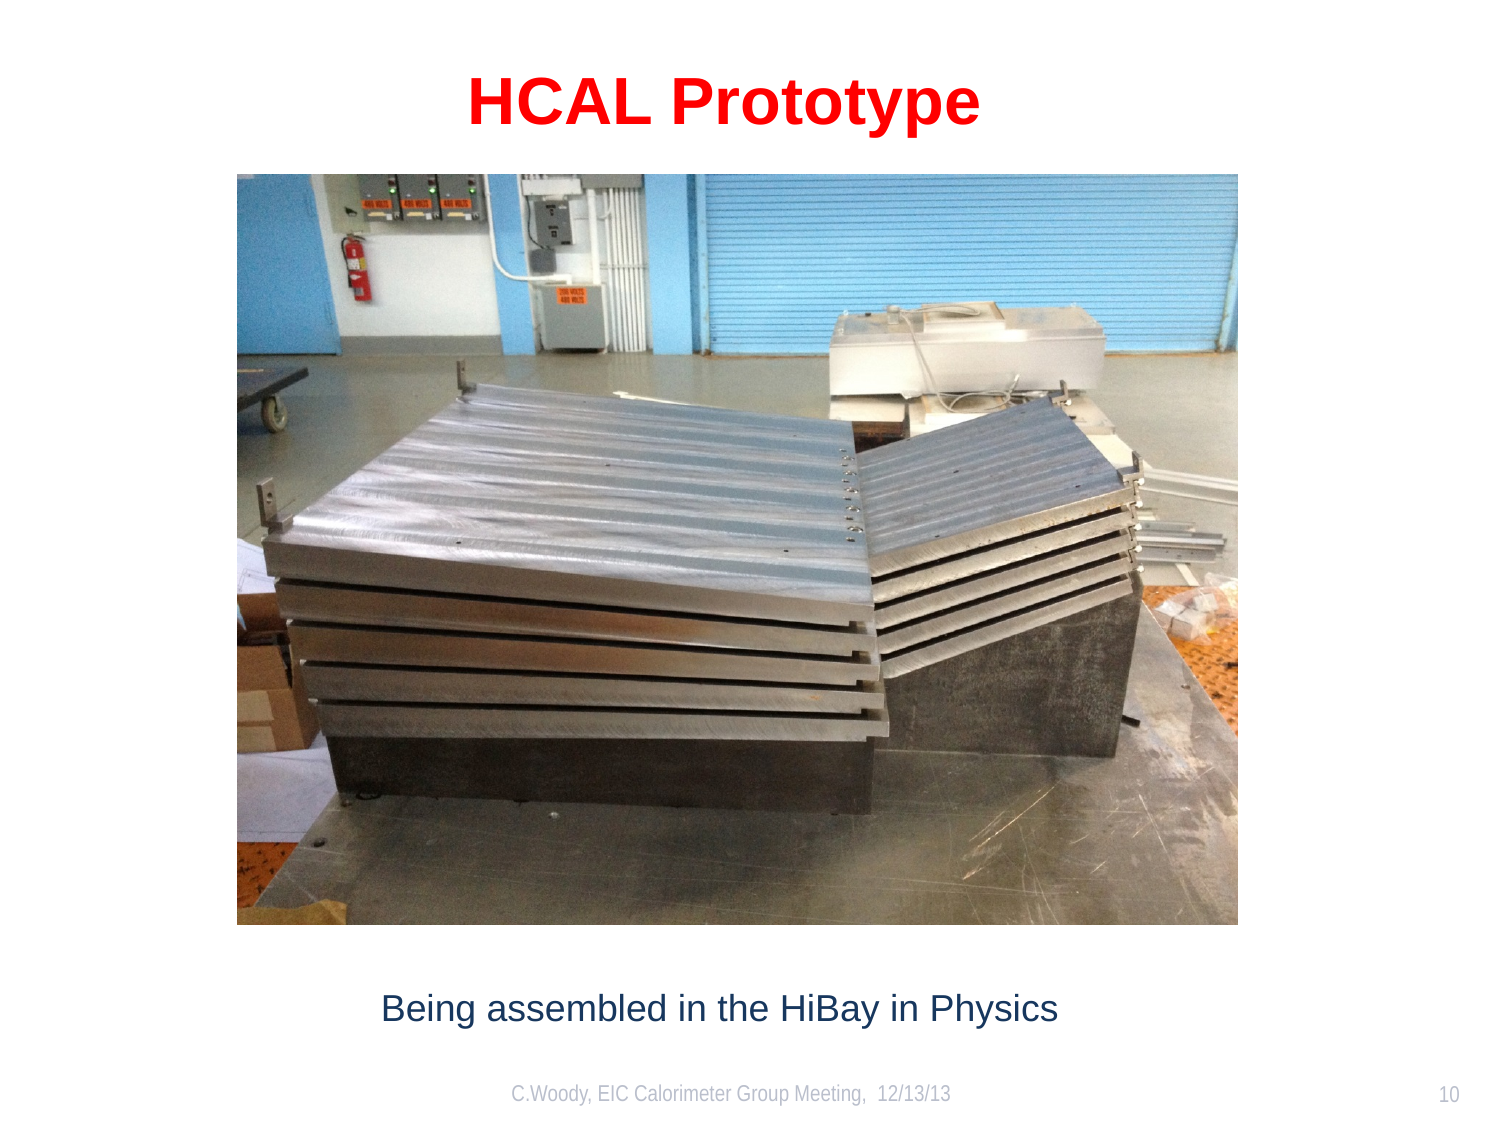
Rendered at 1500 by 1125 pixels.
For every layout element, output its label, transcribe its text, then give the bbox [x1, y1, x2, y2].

slide_number 10 [1125, 1074, 1475, 1113]
text_box Being assembled in the HiBay in Physics [366, 976, 1074, 1037]
footer C.Woody, EIC Calorimeter Group Meeting, 12/13/13 [450, 1072, 1013, 1113]
text_box HCAL Prototype [49, 37, 1400, 158]
picture [237, 174, 1238, 926]
